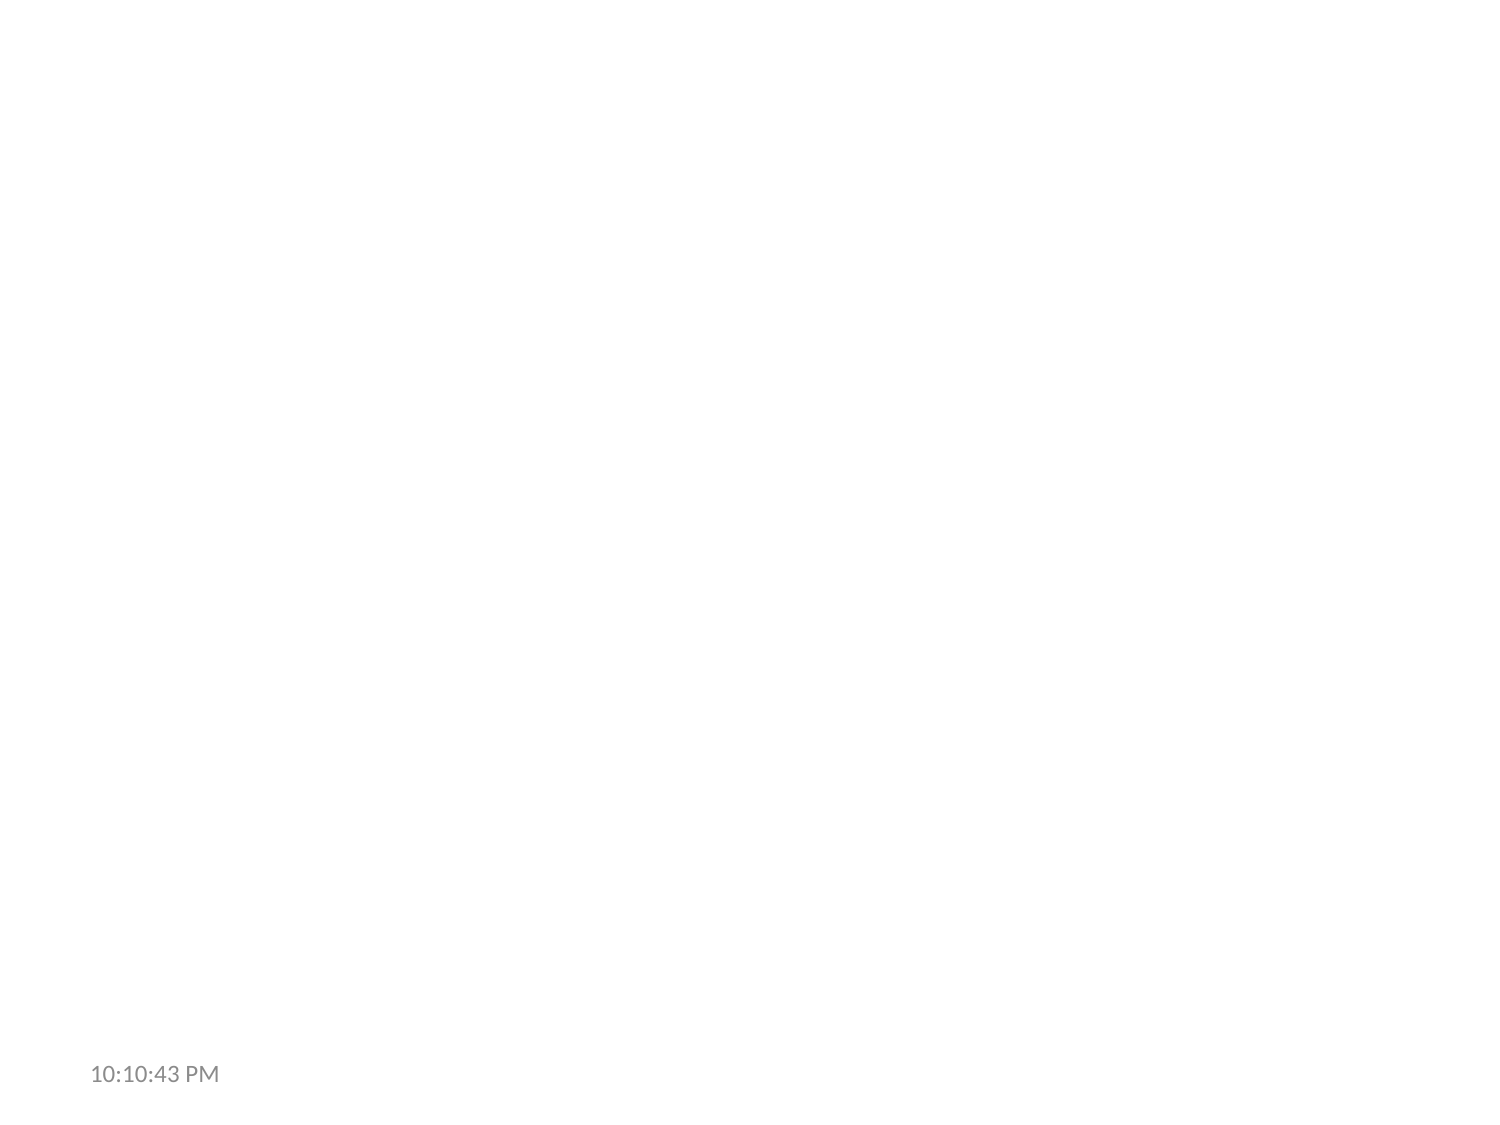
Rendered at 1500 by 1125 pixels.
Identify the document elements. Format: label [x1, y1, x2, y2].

slide_number [75, 1042, 425, 1103]
